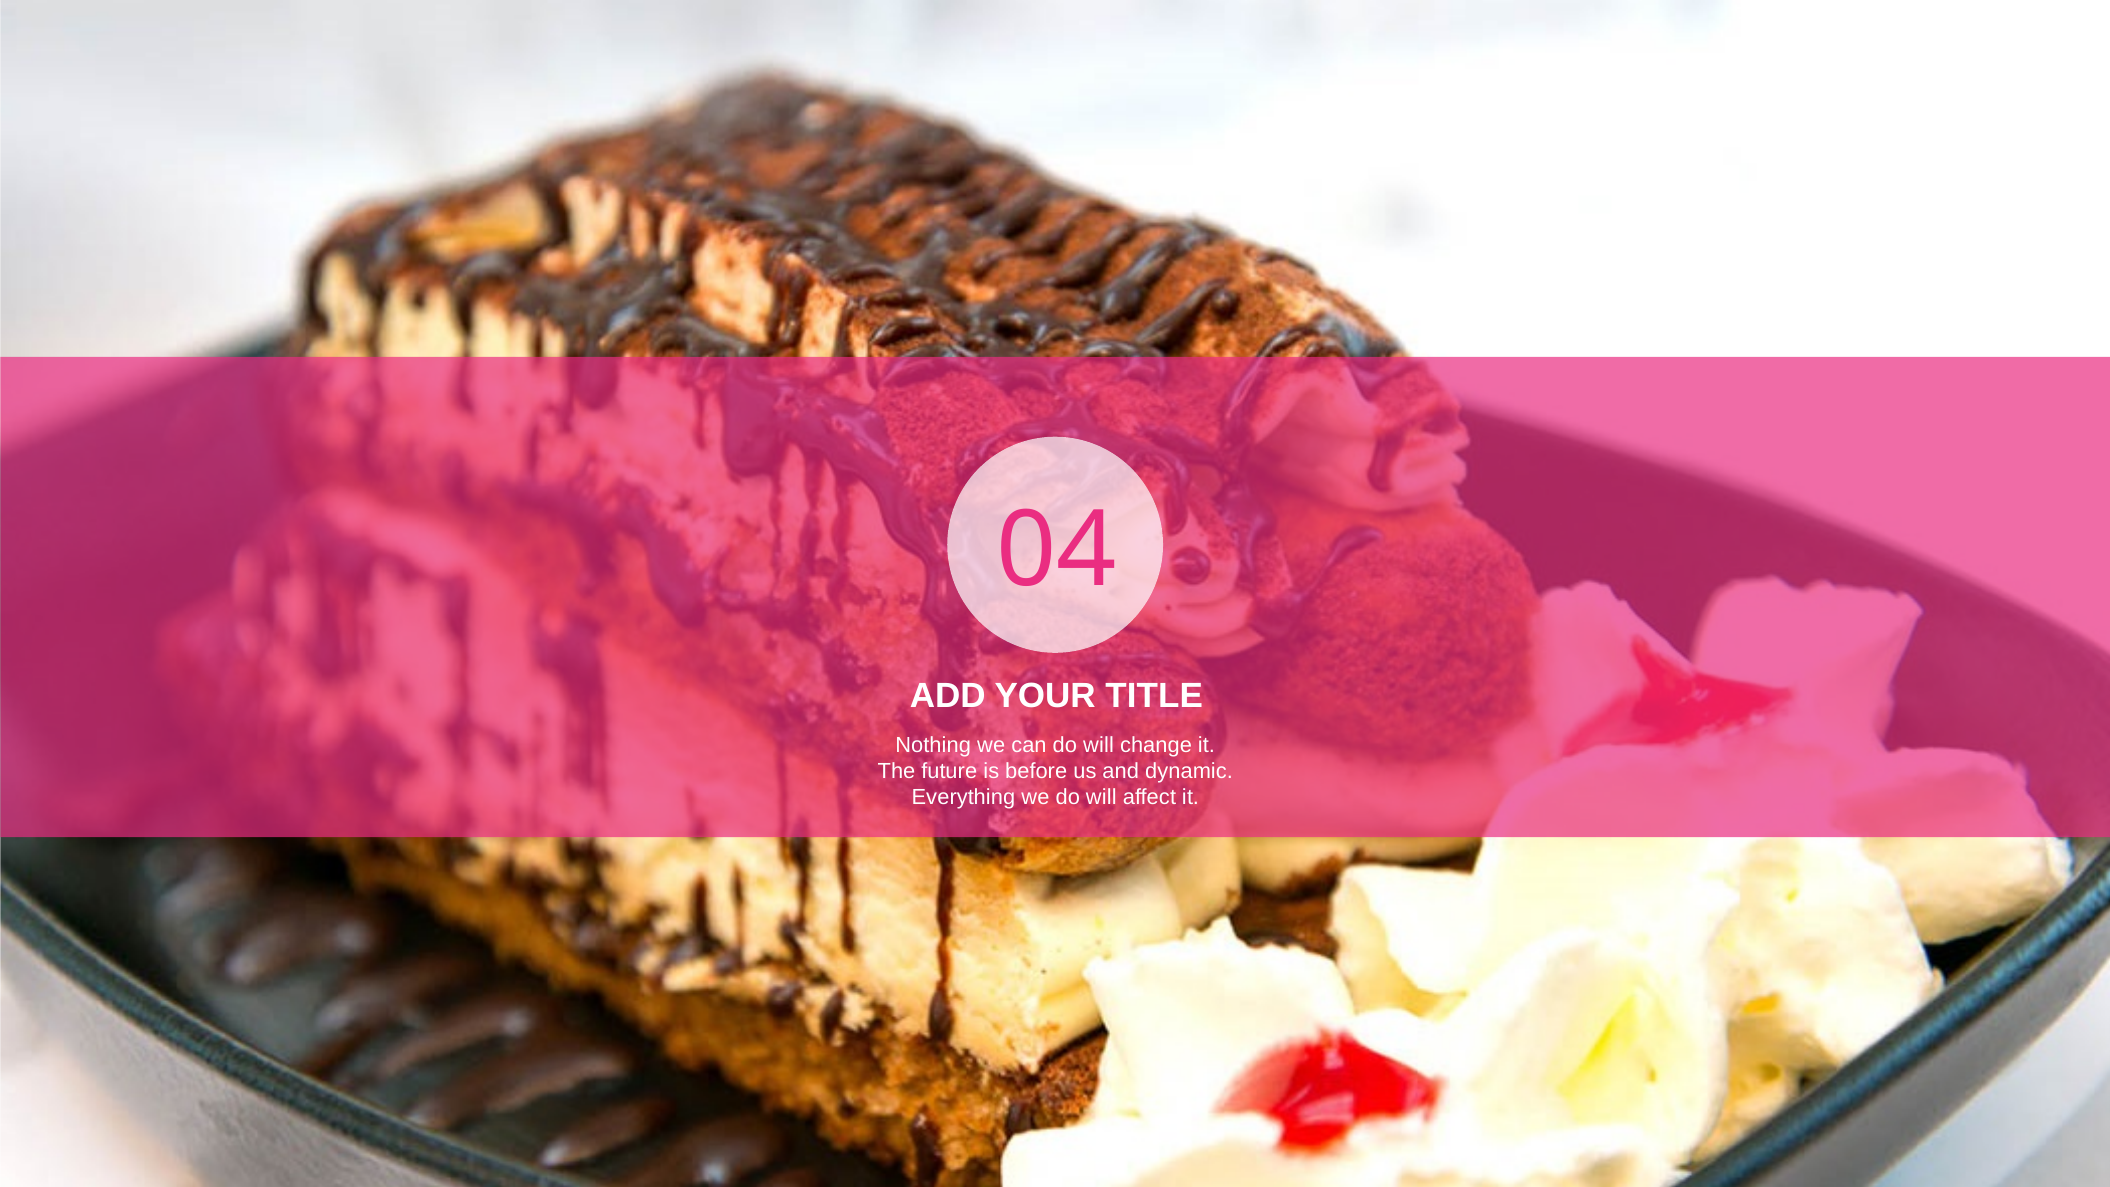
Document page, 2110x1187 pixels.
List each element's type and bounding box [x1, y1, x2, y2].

text_box [861, 665, 1253, 818]
text_box [0, 0, 2110, 356]
text_box [0, 356, 2110, 838]
text_box [0, 838, 2110, 1187]
text_box [947, 436, 1164, 653]
